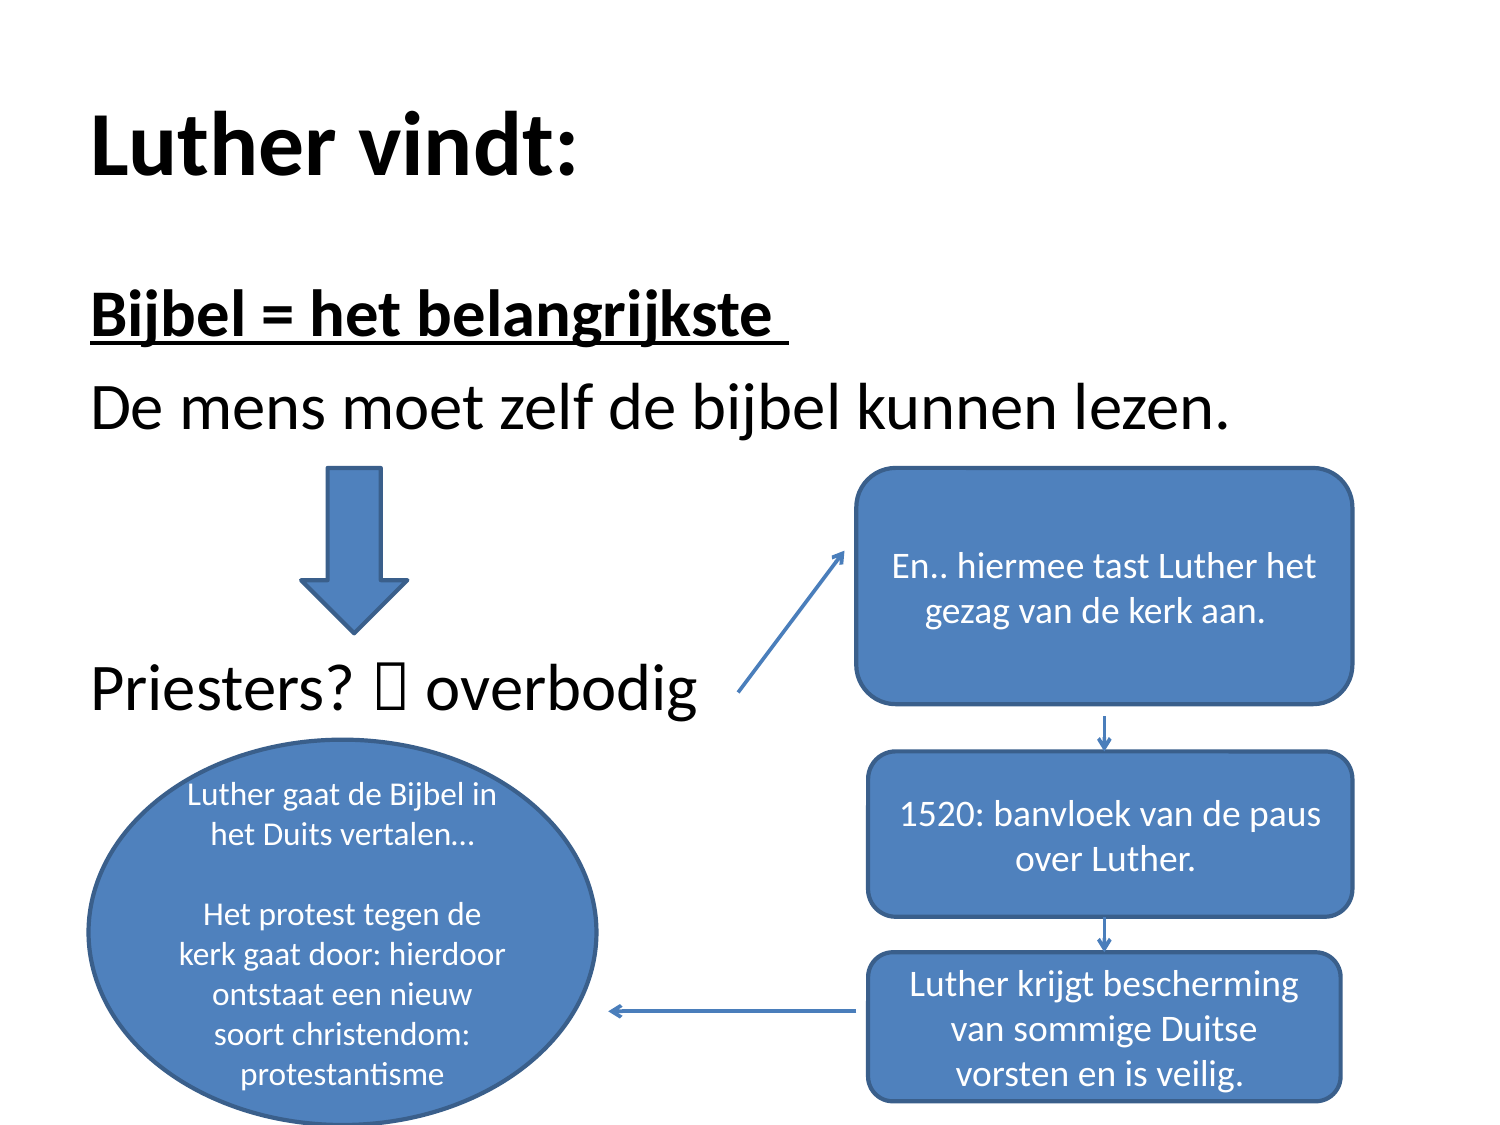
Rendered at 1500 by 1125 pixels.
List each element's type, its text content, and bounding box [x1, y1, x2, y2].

text_box [299, 465, 410, 636]
list Bijbel = het belangrijkste De mens moet zelf de bijbel kunnen lezen. Priesters?  overbodig [75, 262, 1425, 1005]
text_box En.. hiermee tast Luther het gezag van de kerk aan. [854, 465, 1355, 707]
text_box Luther gaat de Bijbel in het Duits vertalen… Het protest tegen de kerk gaat door: hierdoor ontstaat een nieuw soort christendom: protestantisme [86, 737, 599, 1125]
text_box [737, 550, 845, 693]
text_box 1520: banvloek van de paus over Luther. [865, 749, 1355, 919]
text_box Luther krijgt bescherming van sommige Duitse vorsten en is veilig. [865, 950, 1343, 1104]
title Luther vindt: [75, 45, 1425, 233]
